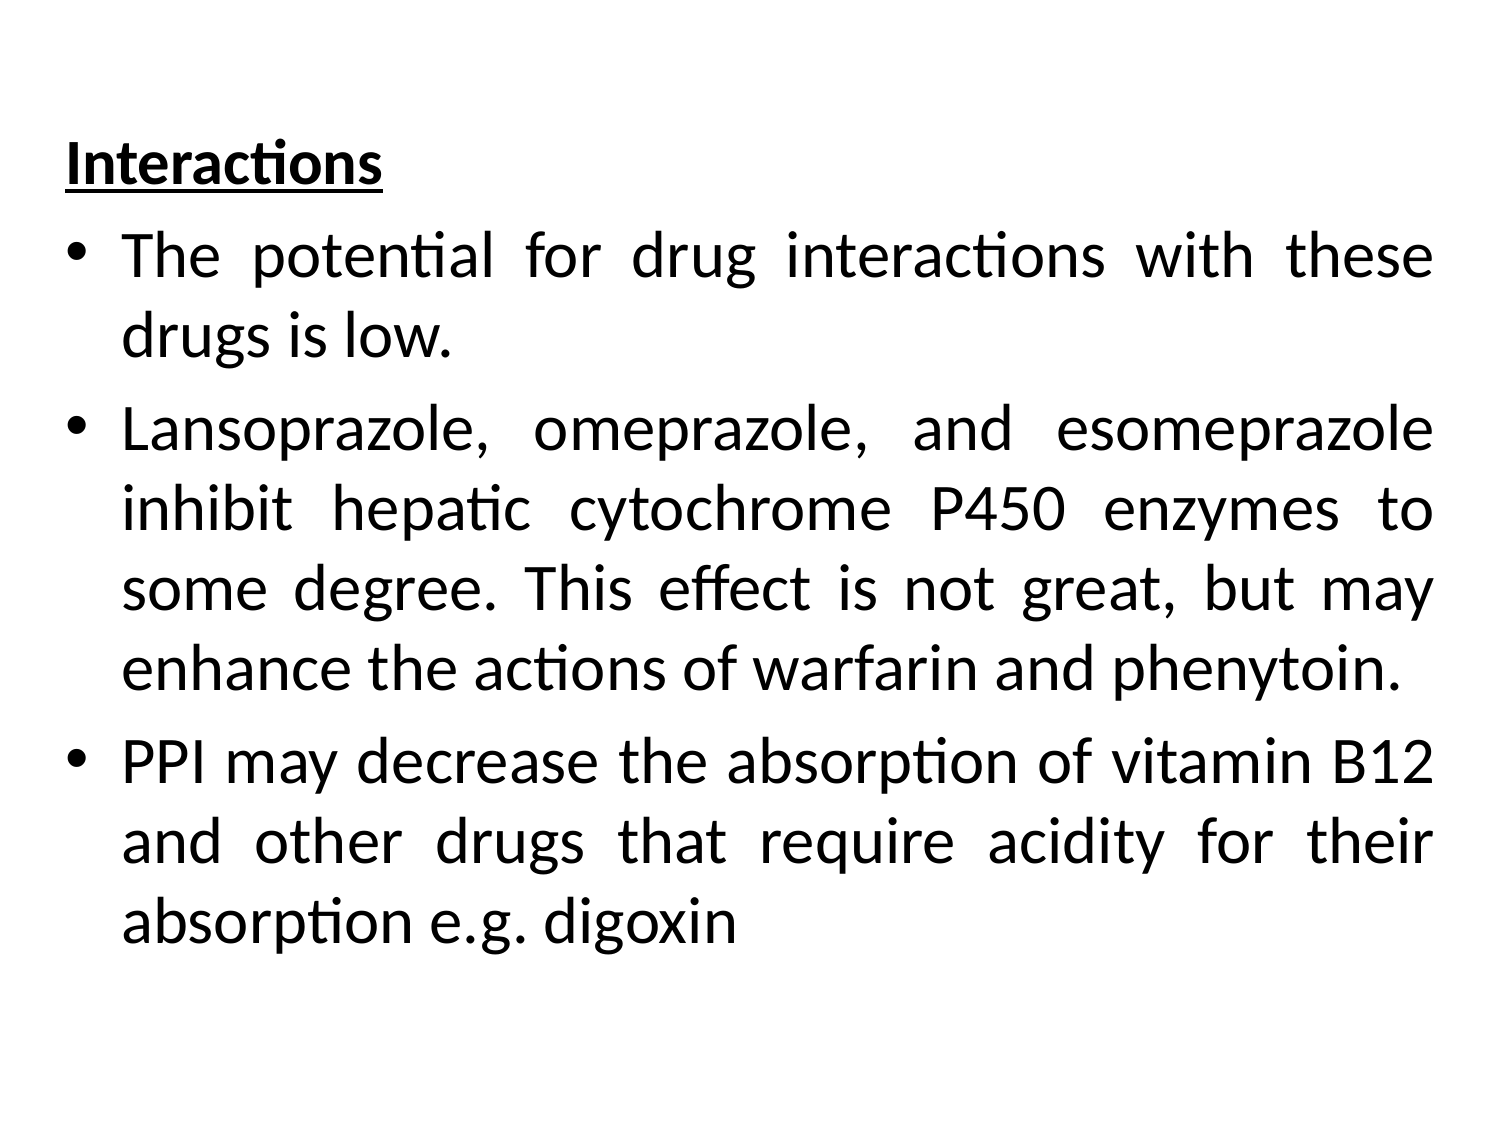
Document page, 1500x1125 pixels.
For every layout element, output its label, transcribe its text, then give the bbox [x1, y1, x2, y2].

list Interactions The potential for drug interactions with these drugs is low. Lansoprazole, omeprazole, and esomeprazole inhibit hepatic cytochrome P450 enzymes to some degree. This effect is not great, but may enhance the actions of warfarin and phenytoin. PPI may decrease the absorption of vitamin B12 and other drugs that require acidity for their absorption e.g. digoxin [50, 112, 1450, 1100]
